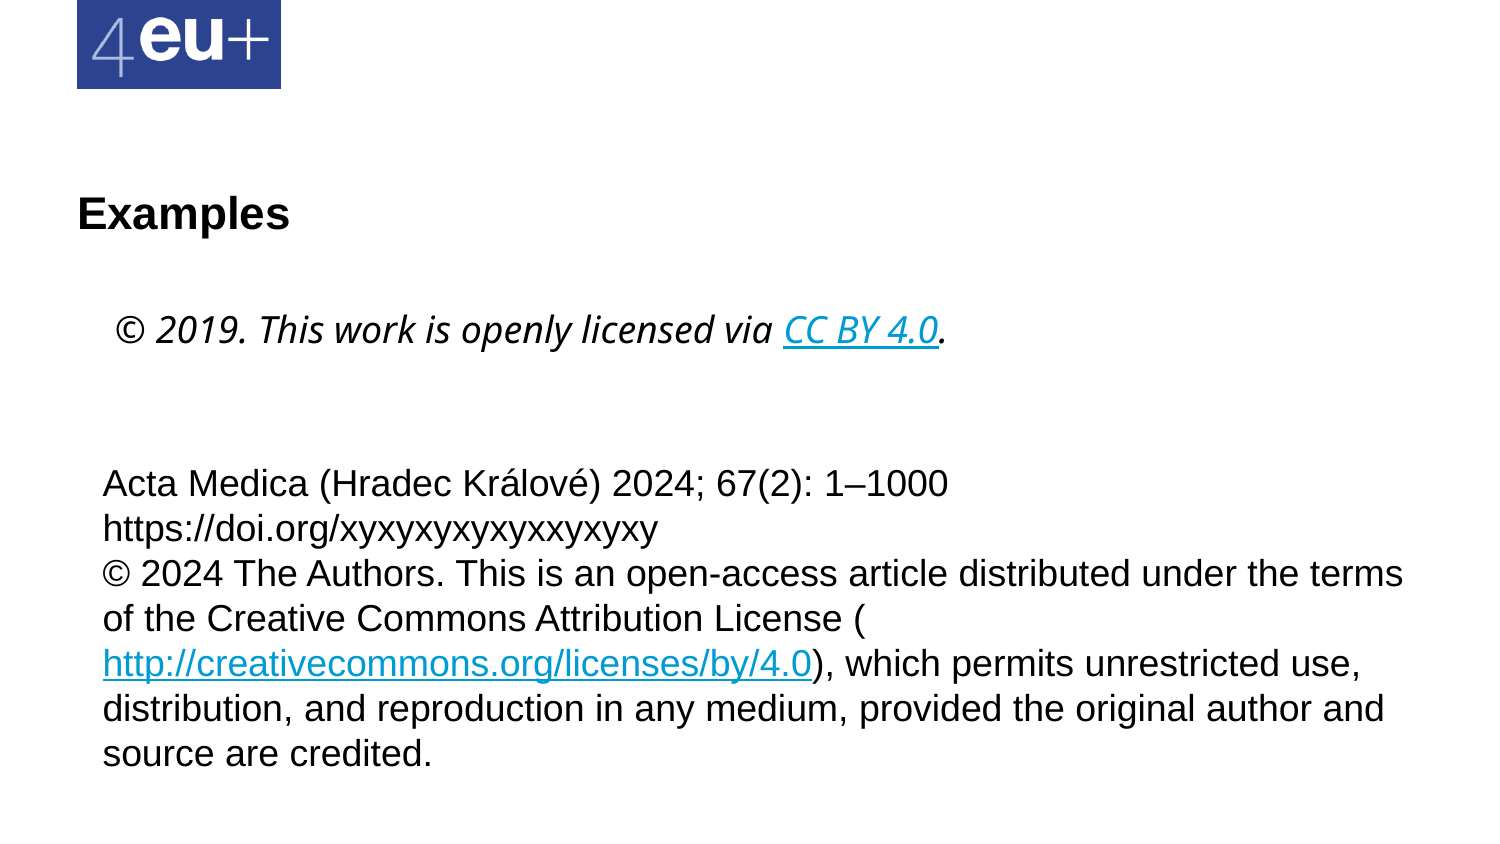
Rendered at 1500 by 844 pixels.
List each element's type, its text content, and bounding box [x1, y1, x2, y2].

picture [77, 0, 281, 89]
title Examples [62, 176, 1439, 279]
text_box © 2019. This work is openly licensed via CC BY 4.0. [99, 298, 994, 365]
text_box Acta Medica (Hradec Králové) 2024; 67(2): 1–1000 https://doi.org/xyxyxyxyxyxxyxyxy © 2024 The Authors. This is an open-access article distributed under the terms of the Creative Commons Attribution License (http://creativecommons.org/licenses/by/4.0), which permits unrestricted use, distribution, and reproduction in any medium, provided the original author and source are credited. [87, 451, 1424, 782]
